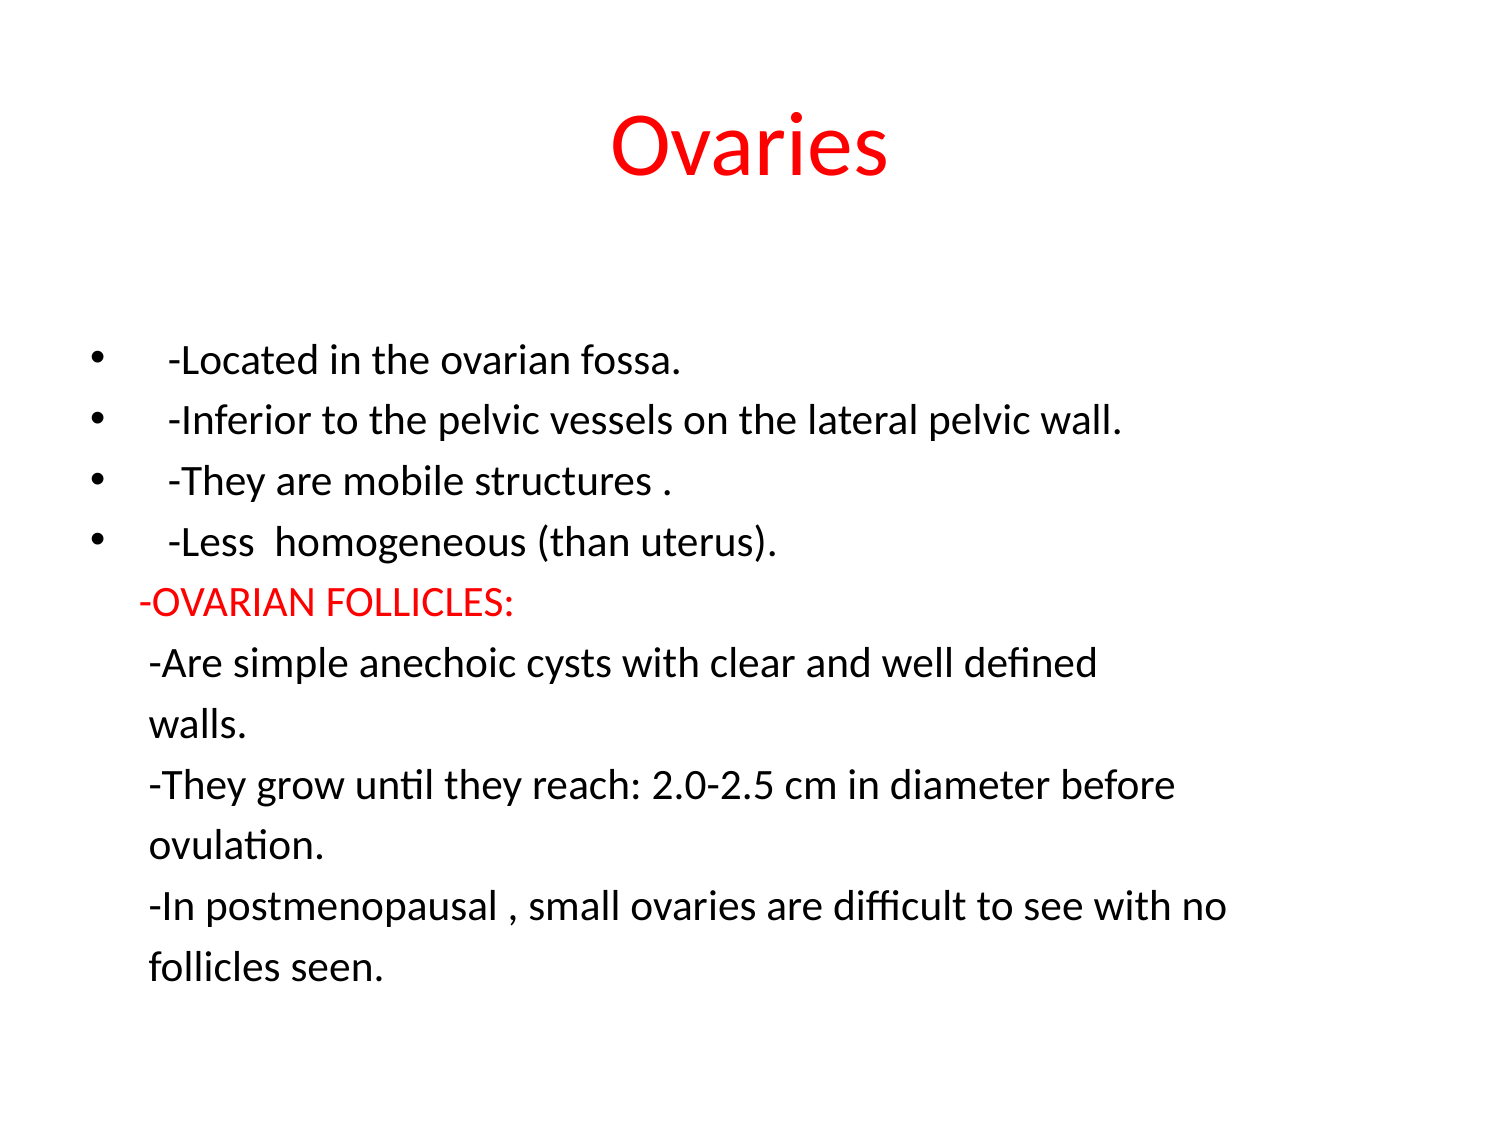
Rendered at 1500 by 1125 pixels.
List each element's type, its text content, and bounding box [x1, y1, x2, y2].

title Ovaries [75, 45, 1425, 233]
list -Located in the ovarian fossa. -Inferior to the pelvic vessels on the lateral pelvic wall. -They are mobile structures . -Less homogeneous (than uterus). -OVARIAN FOLLICLES: -Are simple anechoic cysts with clear and well defined walls. -They grow until they reach: 2.0-2.5 cm in diameter before ovulation. -In postmenopausal , small ovaries are difficult to see with no follicles seen. [75, 262, 1425, 1005]
